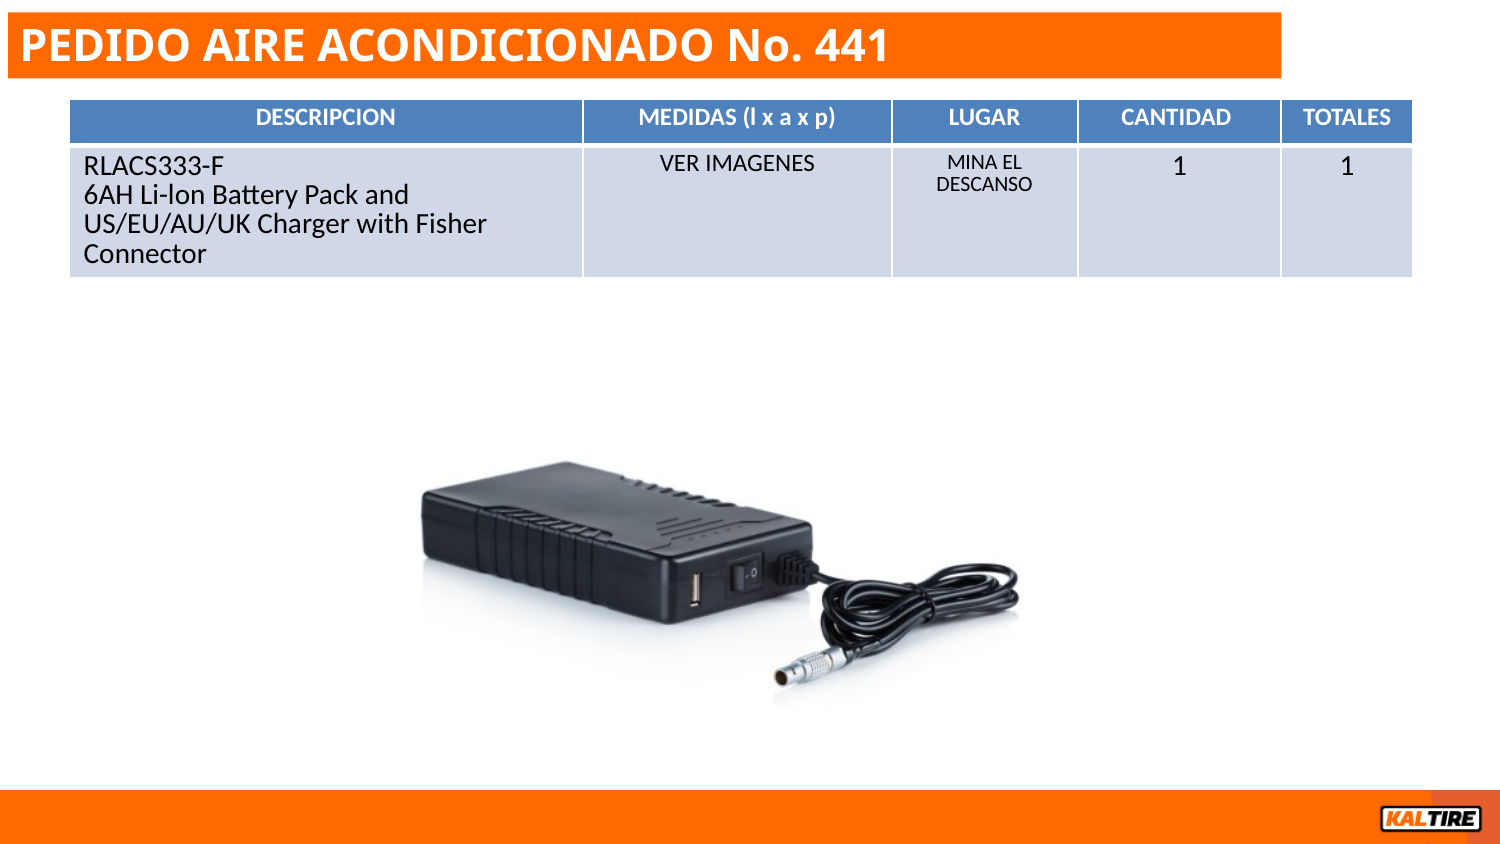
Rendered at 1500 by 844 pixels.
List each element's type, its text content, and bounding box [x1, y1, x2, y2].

table_header MEDIDAS (l x a x p) [584, 100, 891, 143]
table_cell RLACS333-F 6AH Li-lon Battery Pack and US/EU/AU/UK Charger with Fisher Connector [70, 148, 582, 277]
table_header TOTALES [1282, 100, 1412, 143]
table_cell VER IMAGENES [584, 148, 891, 277]
text_box PEDIDO AIRE ACONDICIONADO No. 441 [8, 12, 1282, 79]
table_cell 1 [1079, 148, 1280, 277]
picture [0, 790, 1500, 844]
table_header CANTIDAD [1079, 100, 1280, 143]
table_cell 1 [1282, 148, 1412, 277]
table_cell MINA EL DESCANSO [893, 148, 1077, 277]
picture [406, 328, 1035, 758]
table_header LUGAR [893, 100, 1077, 143]
table_header DESCRIPCION [70, 100, 582, 143]
